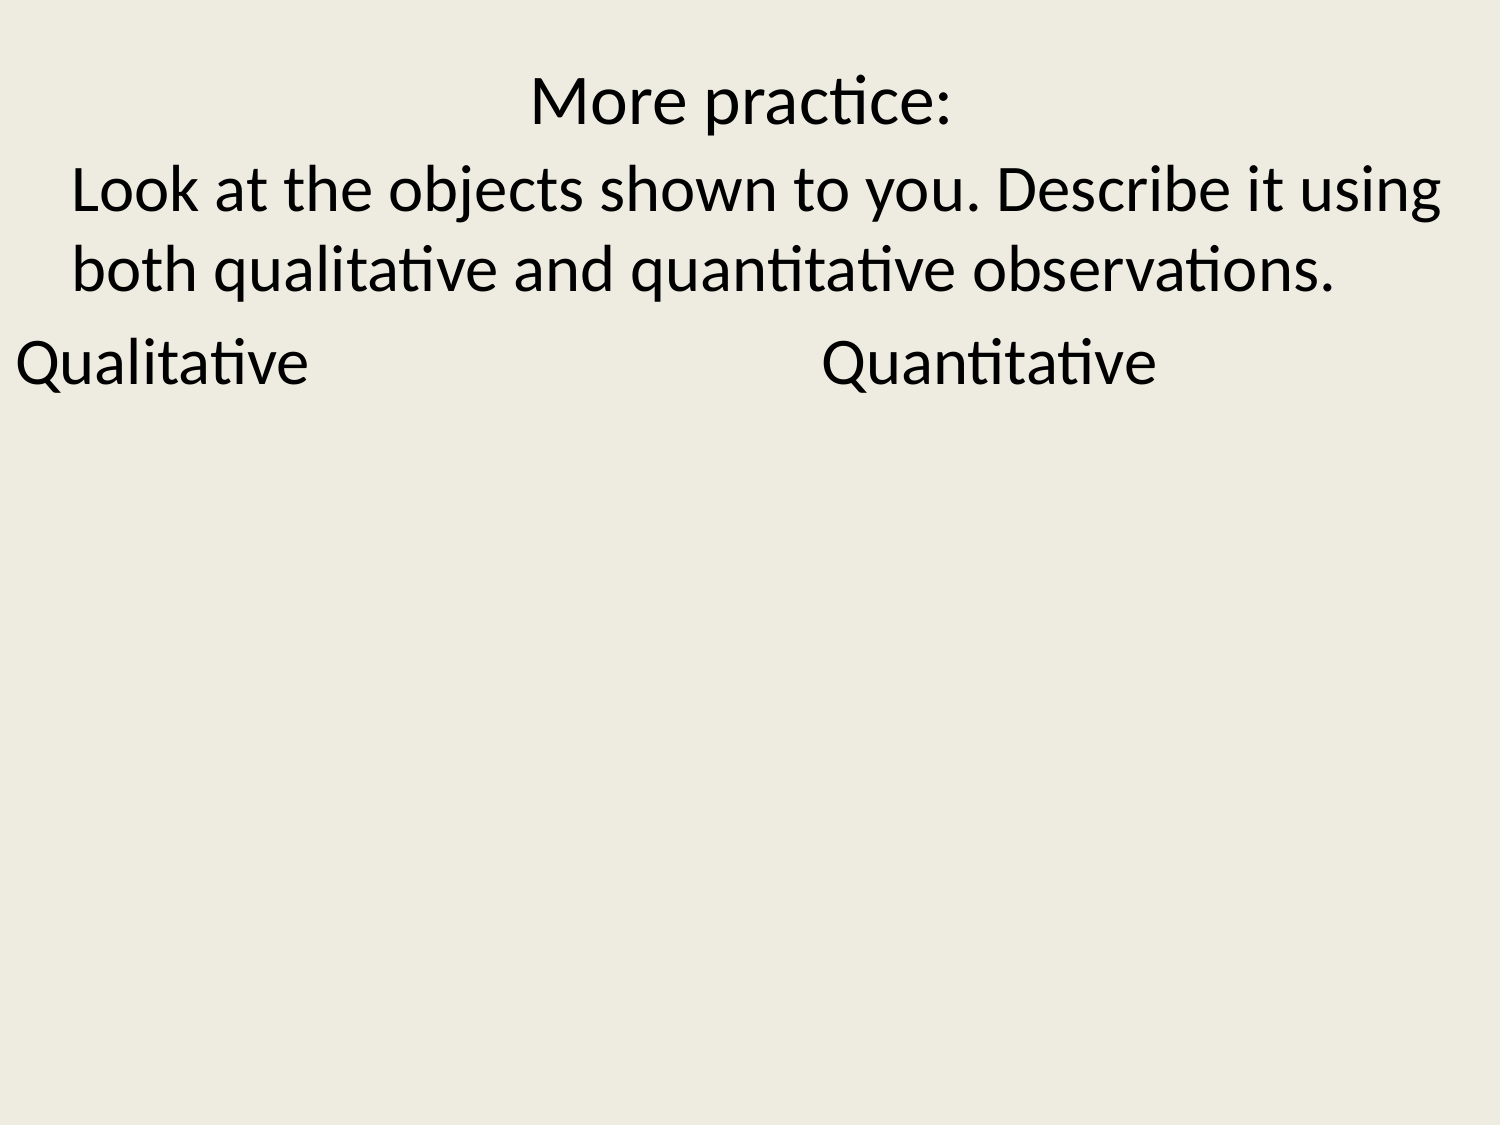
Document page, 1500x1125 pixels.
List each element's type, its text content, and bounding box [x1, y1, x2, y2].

list Look at the objects shown to you. Describe it using both qualitative and quantitative observations. Qualitative Quantitative [0, 137, 1500, 1005]
title More practice: [75, 45, 1425, 137]
